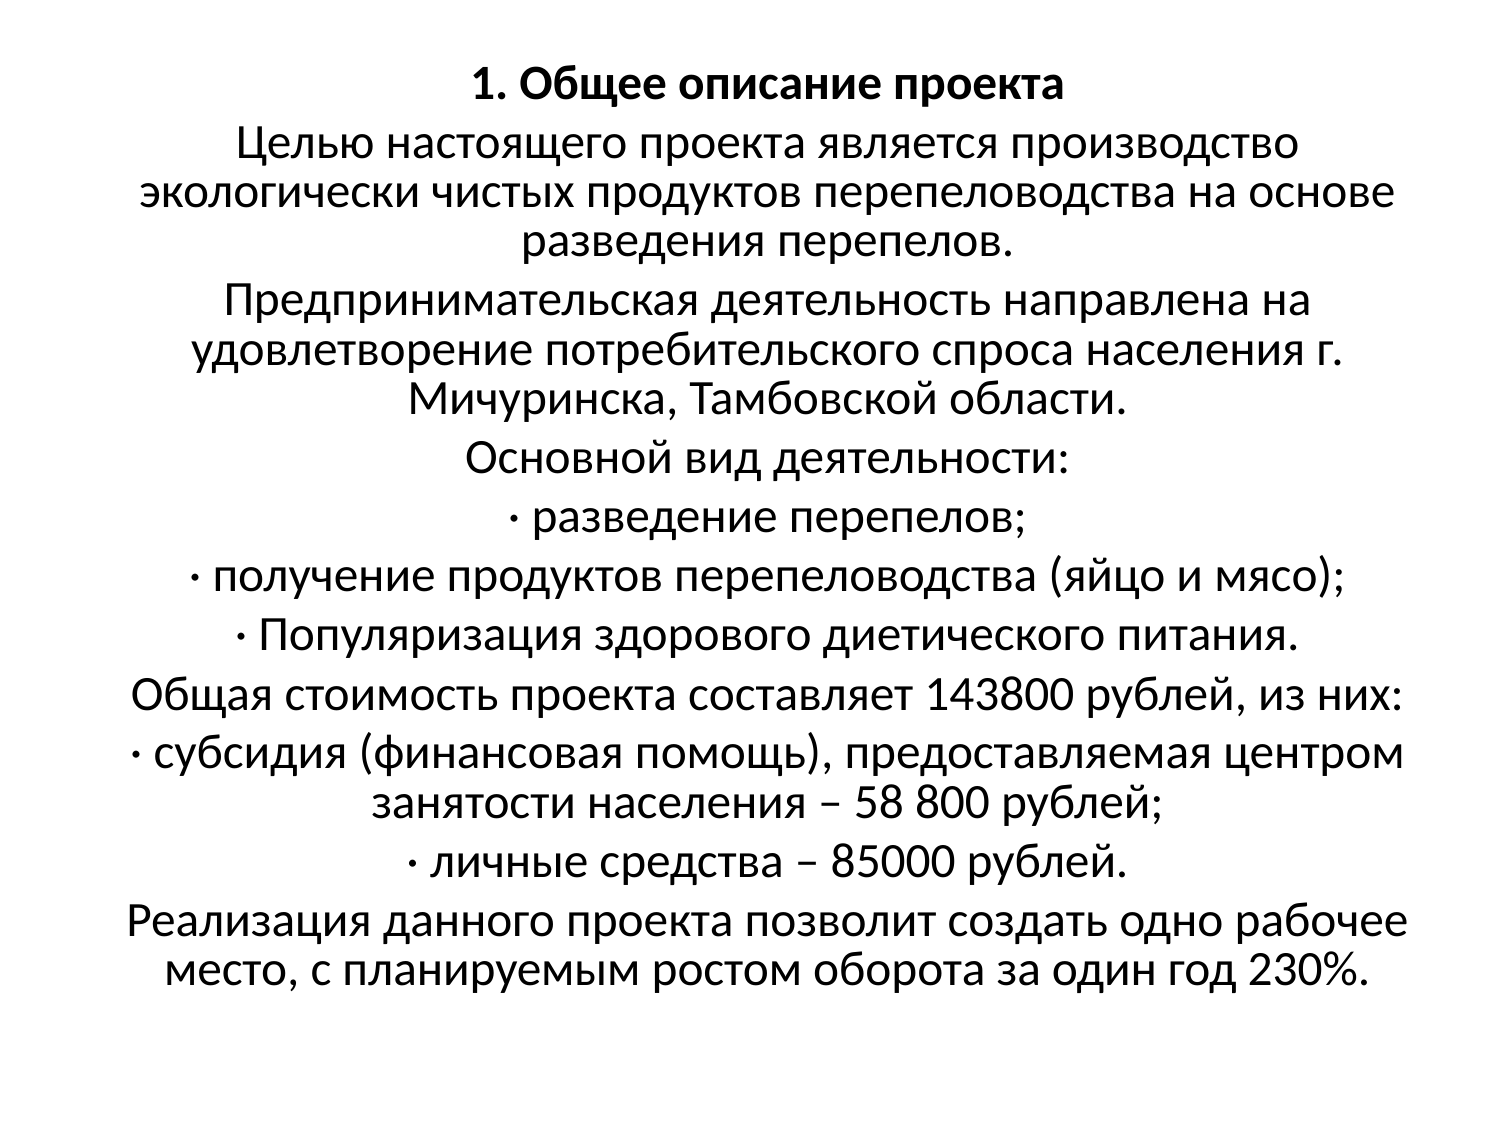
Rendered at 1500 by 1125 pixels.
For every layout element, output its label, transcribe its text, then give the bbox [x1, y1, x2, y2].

subtitle 1. Общее описание проекта Целью настоящего проекта является производство экологически чистых продуктов перепеловодства на основе разведения перепелов. Предпринимательская деятельность направлена на удовлетворение потребительского спроса населения г. Мичуринска, Тамбовской области. Основной вид деятельности: · разведение перепелов; · получение продуктов перепеловодства (яйцо и мясо); · Популяризация здорового диетического питания. Общая стоимость проекта составляет 143800 рублей, из них: · субсидия (финансовая помощь), предоставляемая центром занятости населения – 58 800 рублей; · личные средства – 85000 рублей. Реализация данного проекта позволит создать одно рабочее место, с планируемым ростом оборота за один год 230%. [100, 54, 1436, 1083]
